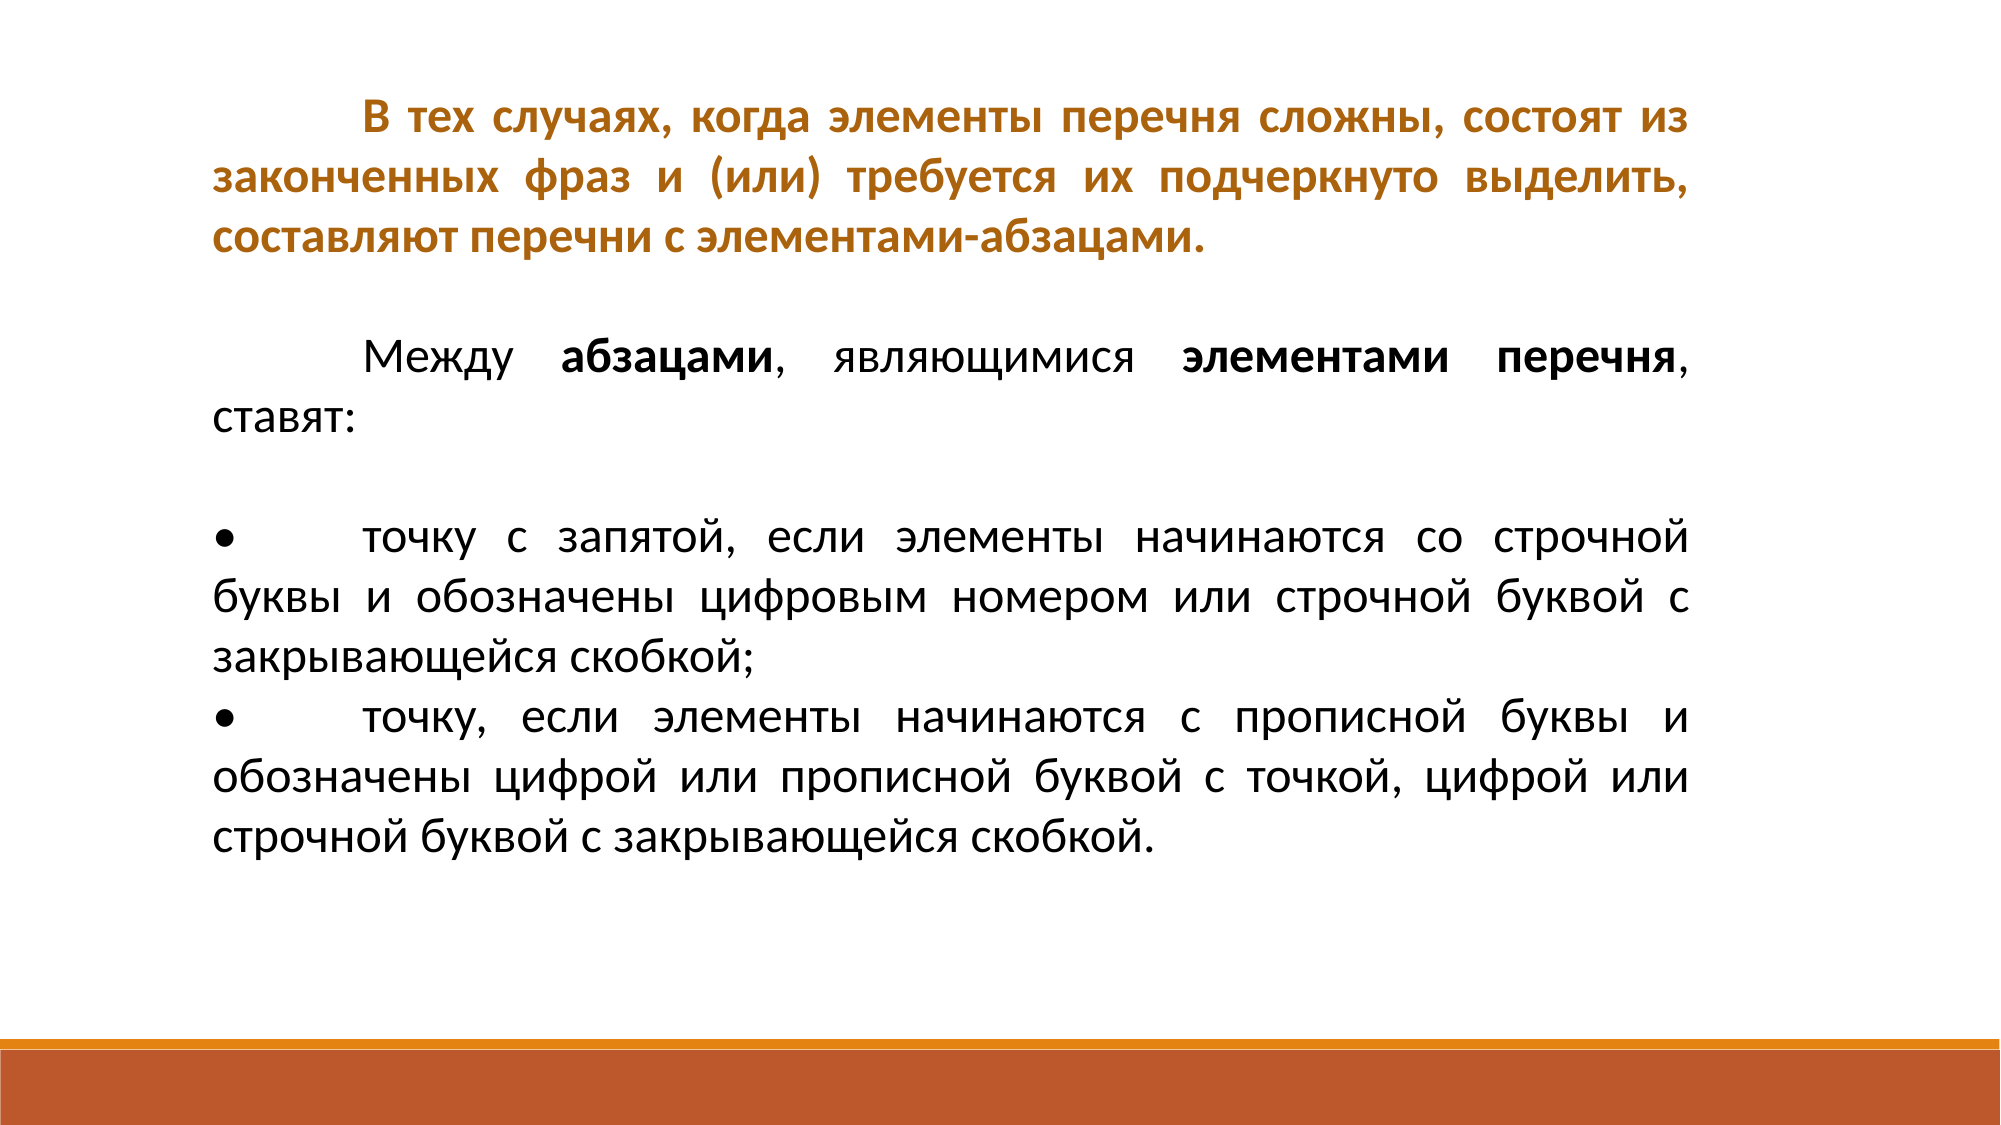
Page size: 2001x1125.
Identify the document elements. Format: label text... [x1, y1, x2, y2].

text_box В тех случаях, когда элементы перечня сложны, состоят из законченных фраз и (или) требуется их подчеркнуто выделить, составляют перечни с элементами-абзацами. Между абзацами, являющимися элементами перечня, ставят: • точку с запятой, если элементы начинаются со строчной буквы и обозначены цифровым номером или строчной буквой с закрывающейся скобкой; • точку, если элементы начинаются с прописной буквы и обозначены цифрой или прописной буквой с точкой, цифрой или строчной буквой с закрывающейся скобкой. [197, 74, 1705, 870]
